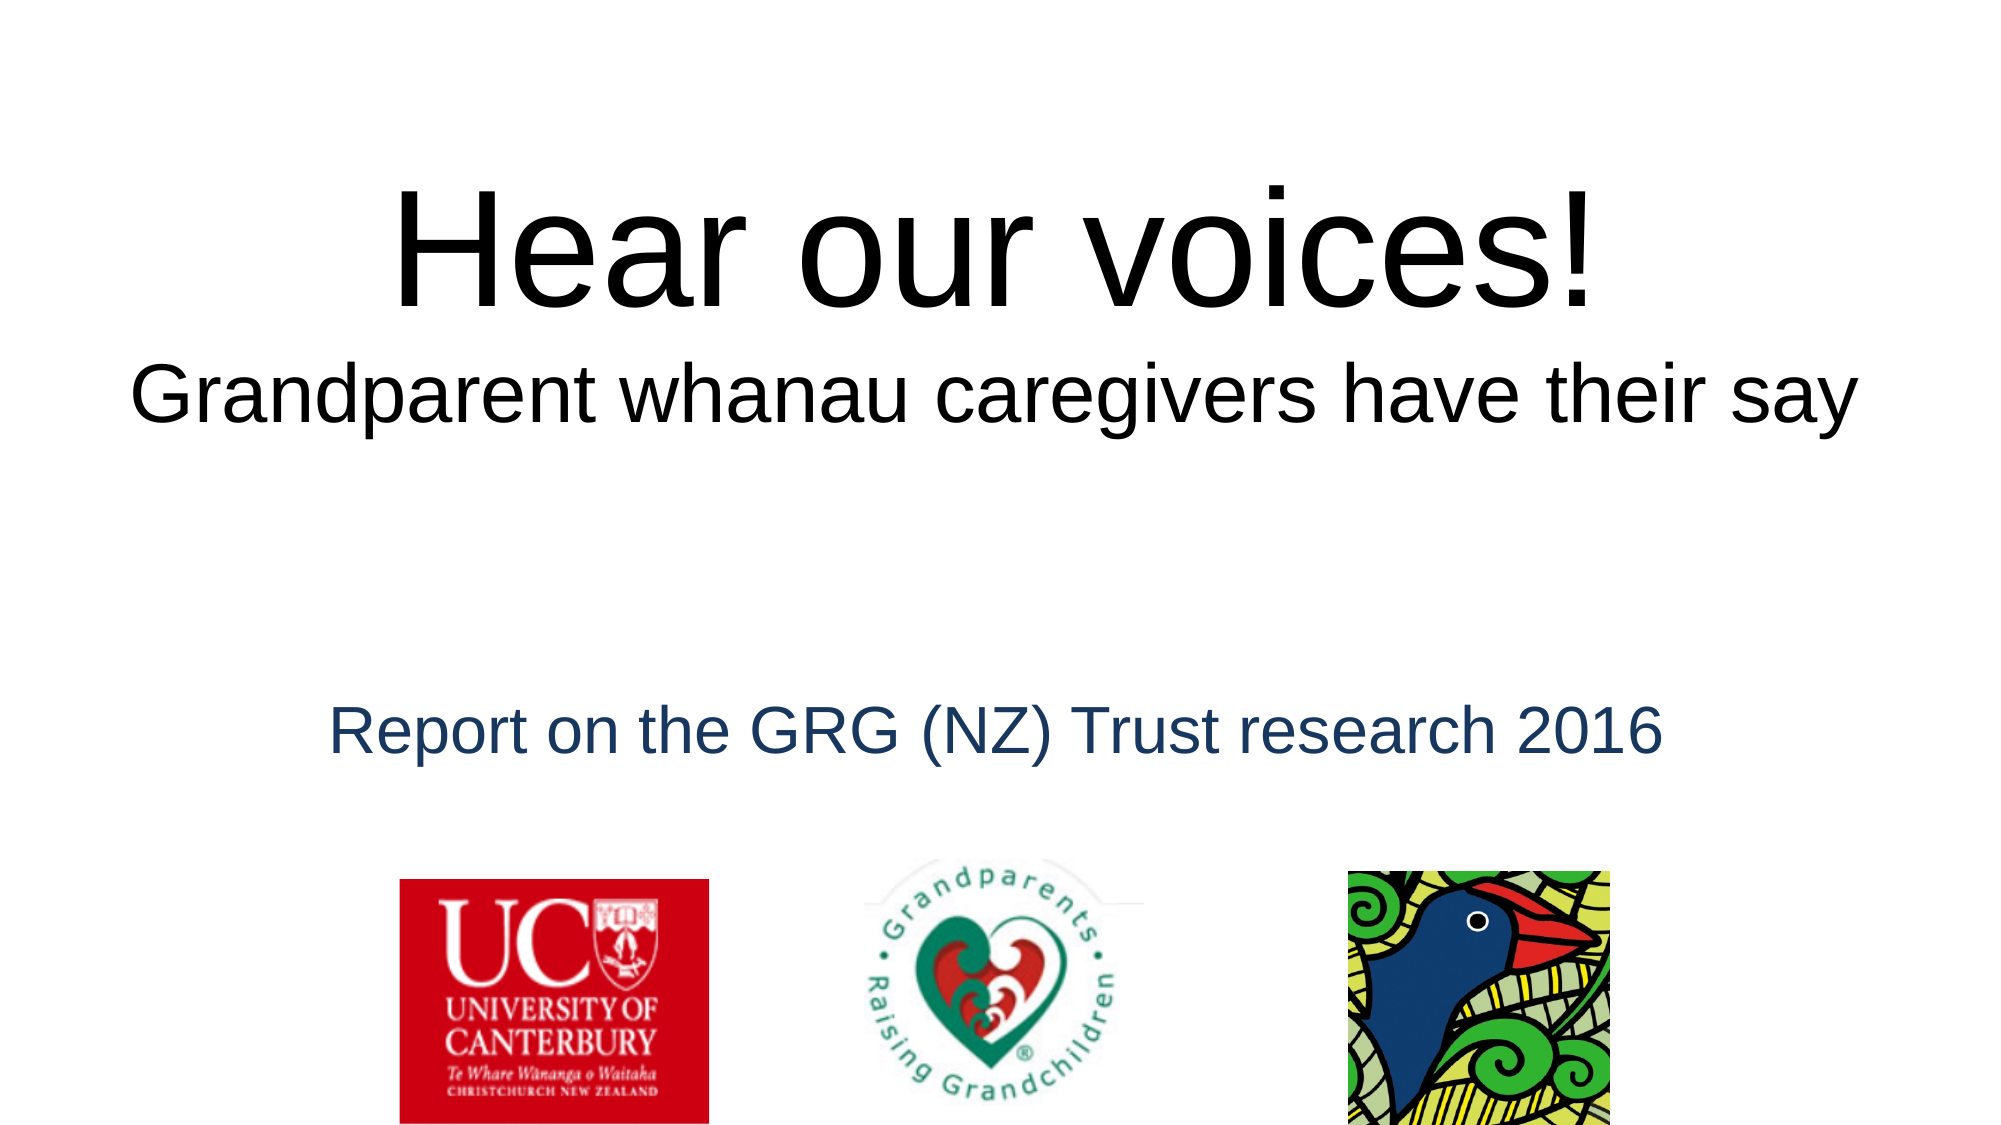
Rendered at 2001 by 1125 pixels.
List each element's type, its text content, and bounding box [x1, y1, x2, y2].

subtitle Report on the GRG (NZ) Trust research 2016 [45, 679, 1948, 863]
title Hear our voices! Grandparent whanau caregivers have their say [77, 24, 1914, 555]
picture [399, 879, 710, 1125]
picture [838, 852, 1145, 1125]
picture [1348, 871, 1611, 1125]
